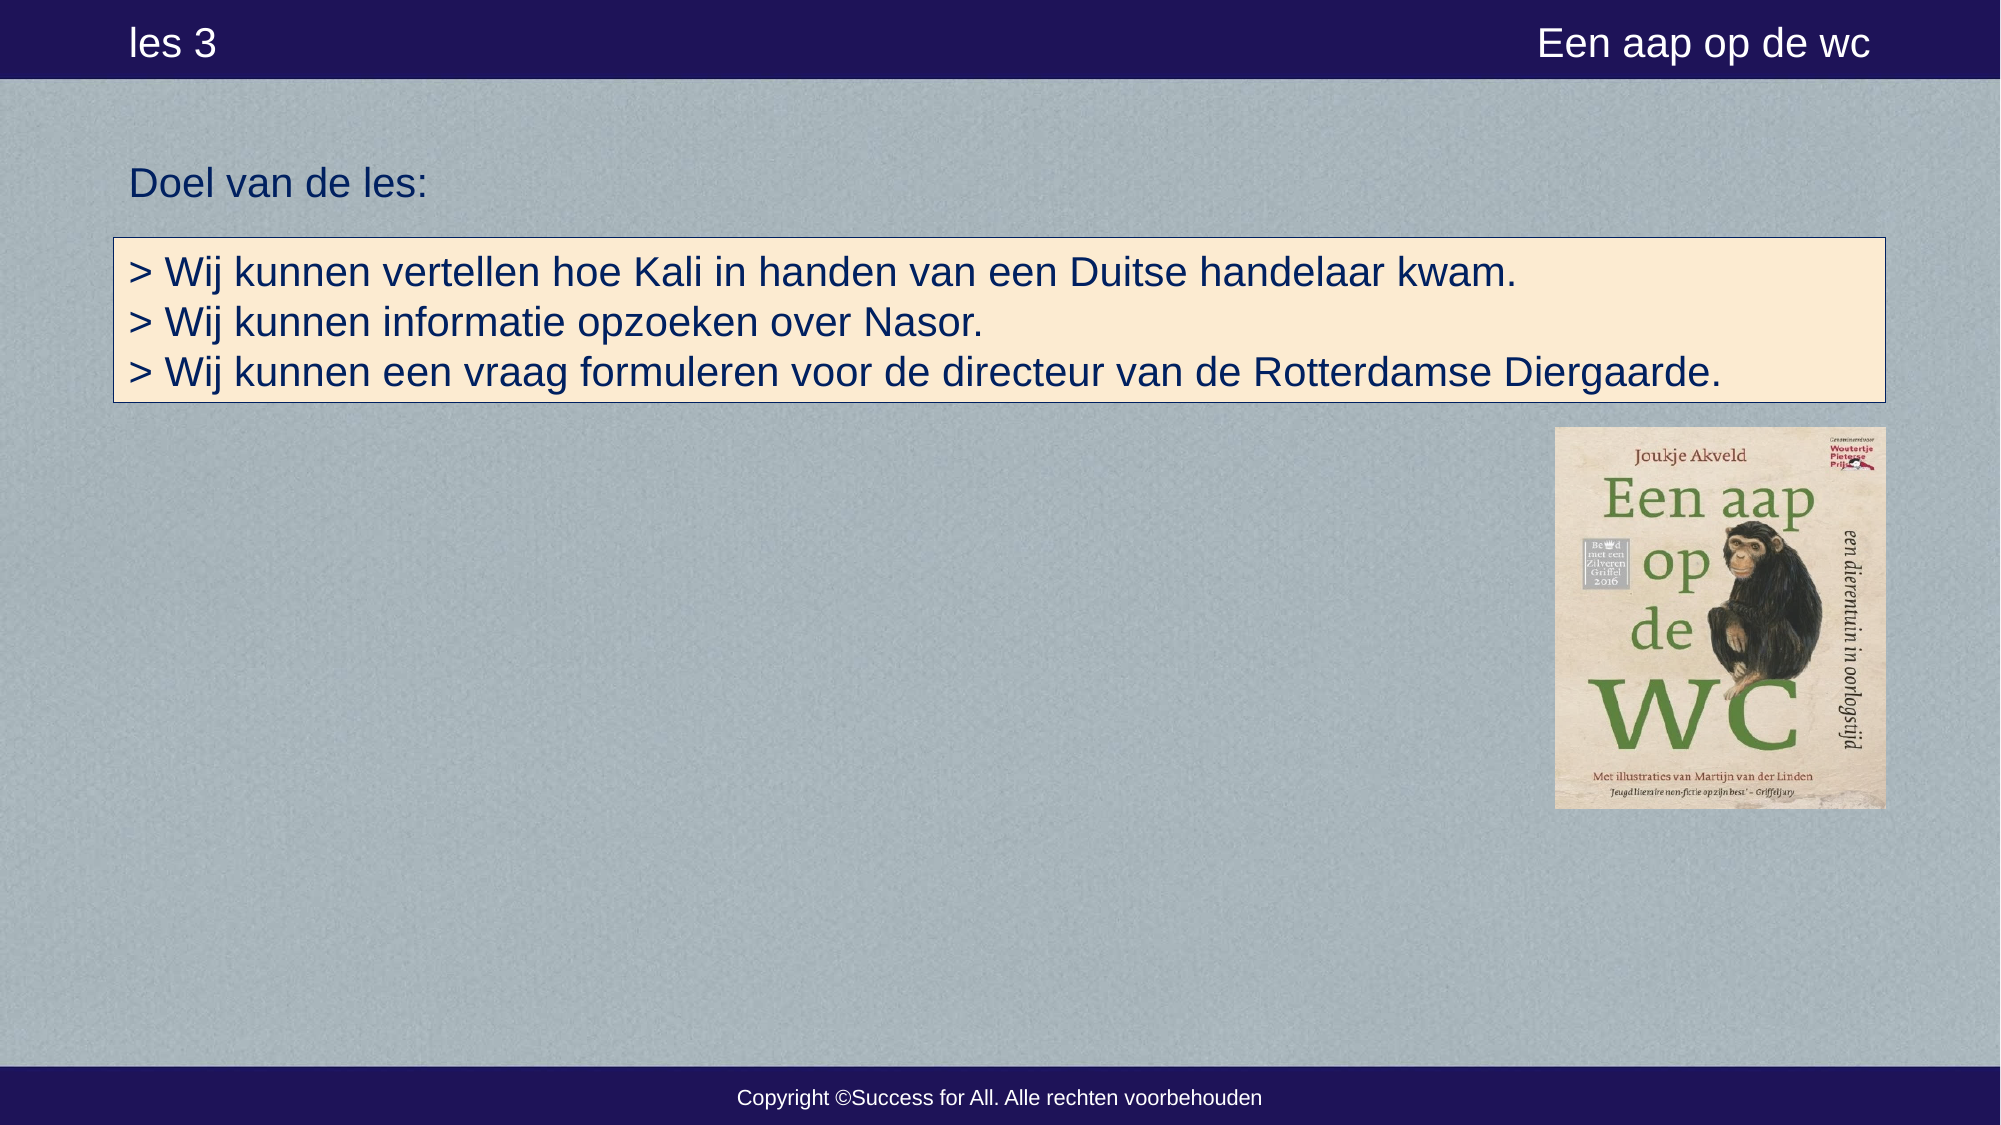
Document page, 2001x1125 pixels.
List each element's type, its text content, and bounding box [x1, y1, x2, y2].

text_box Copyright ©Success for All. Alle rechten voorbehouden [0, 1076, 2000, 1125]
text_box les 3 [114, 8, 354, 73]
text_box Doel van de les: [113, 148, 1635, 214]
text_box > Wij kunnen vertellen hoe Kali in handen van een Duitse handelaar kwam. > Wij kunnen informatie opzoeken over Nasor. > Wij kunnen een vraag formuleren voor de directeur van de Rotterdamse Diergaarde. [113, 237, 1886, 403]
picture [0, 0, 2001, 1125]
text_box Een aap op de wc [999, 8, 1886, 73]
